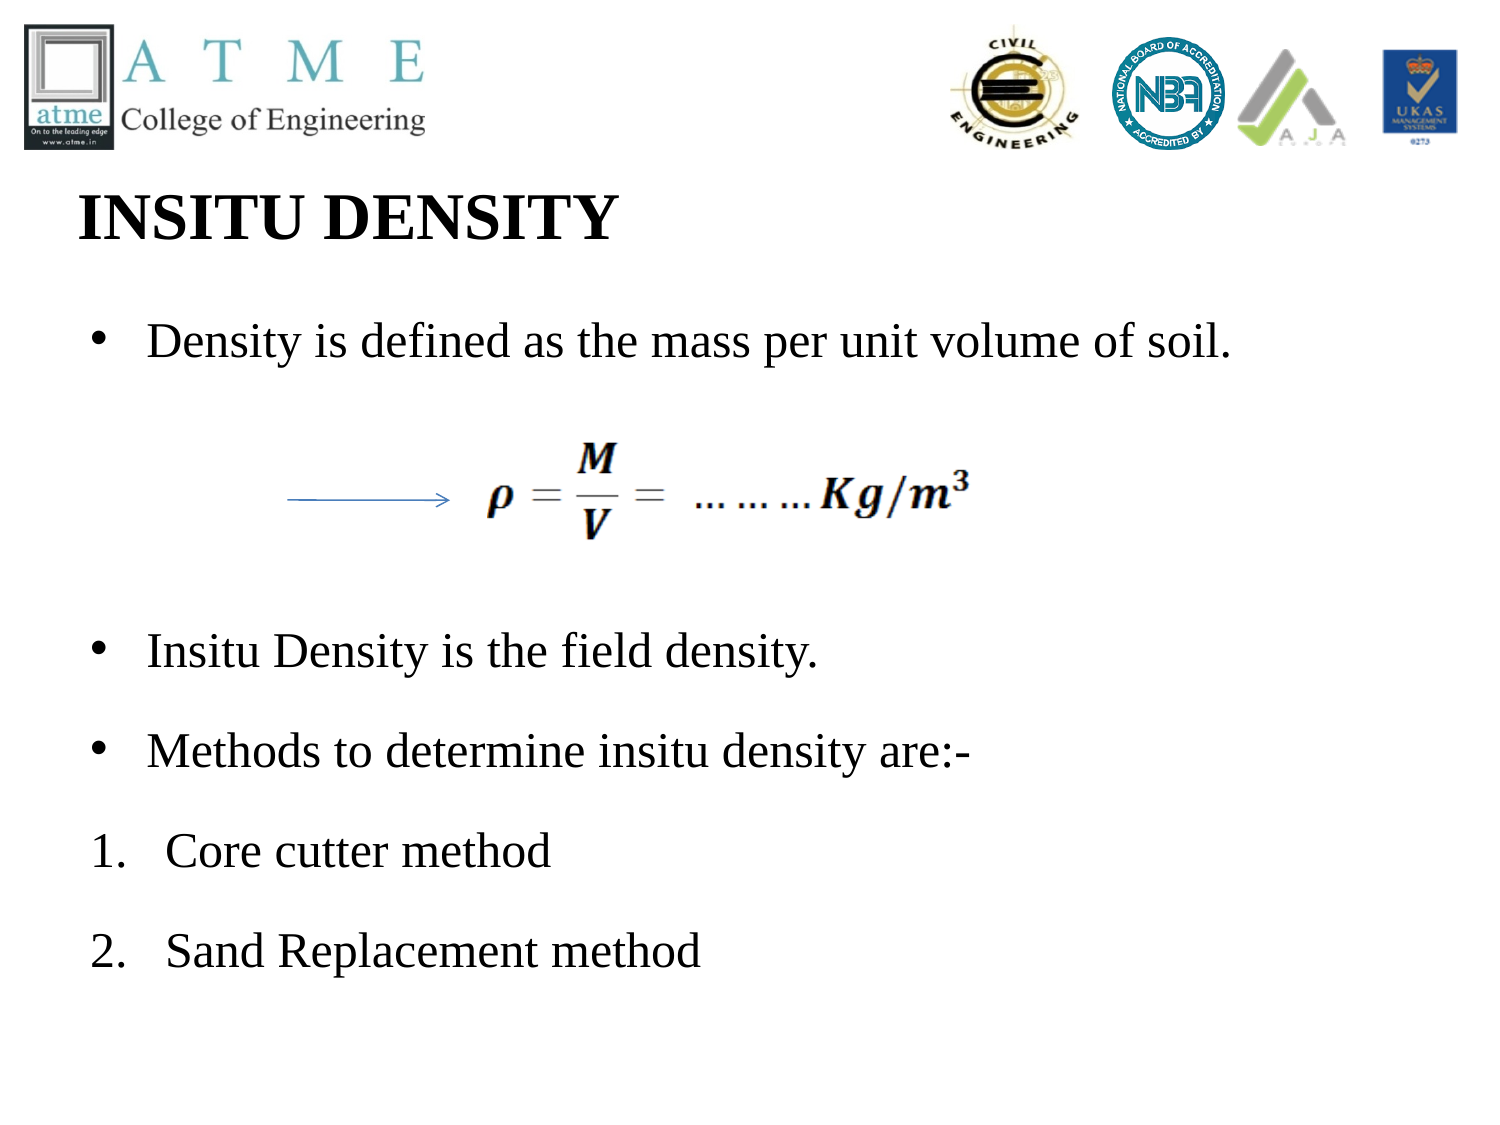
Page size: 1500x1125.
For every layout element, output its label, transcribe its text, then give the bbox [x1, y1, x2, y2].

list Density is defined as the mass per unit volume of soil. Insitu Density is the field density. Methods to determine insitu density are:- Core cutter method Sand Replacement method [75, 299, 1425, 1005]
picture [1112, 37, 1213, 149]
picture [487, 437, 975, 551]
picture [24, 24, 425, 150]
picture [950, 24, 1080, 149]
title INSITU DENSITY [62, 149, 1413, 275]
picture [1179, 37, 1225, 79]
picture [1187, 109, 1225, 149]
picture [1209, 103, 1218, 120]
picture [1237, 49, 1458, 146]
